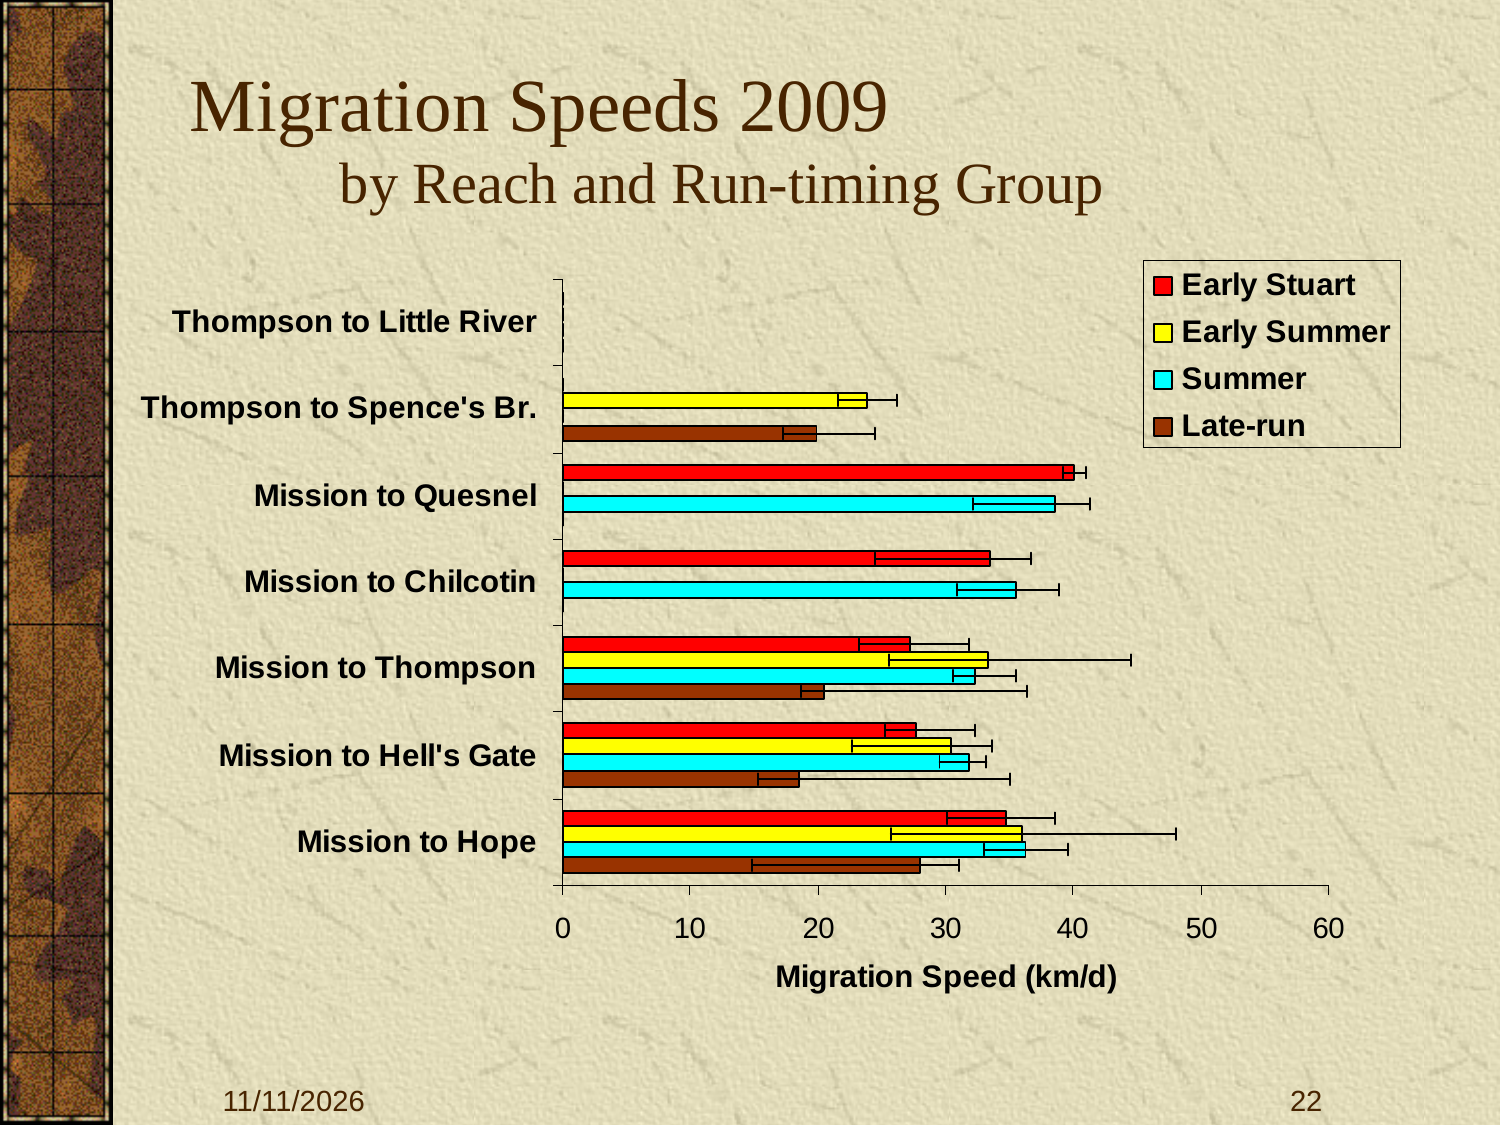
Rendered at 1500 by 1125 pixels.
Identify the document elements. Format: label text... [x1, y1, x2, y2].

picture [0, 0, 1500, 1125]
title Migration Speeds 2009 by Reach and Run-timing Group [174, 37, 1351, 226]
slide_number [137, 1049, 451, 1125]
slide_number 22 [1149, 1049, 1463, 1125]
